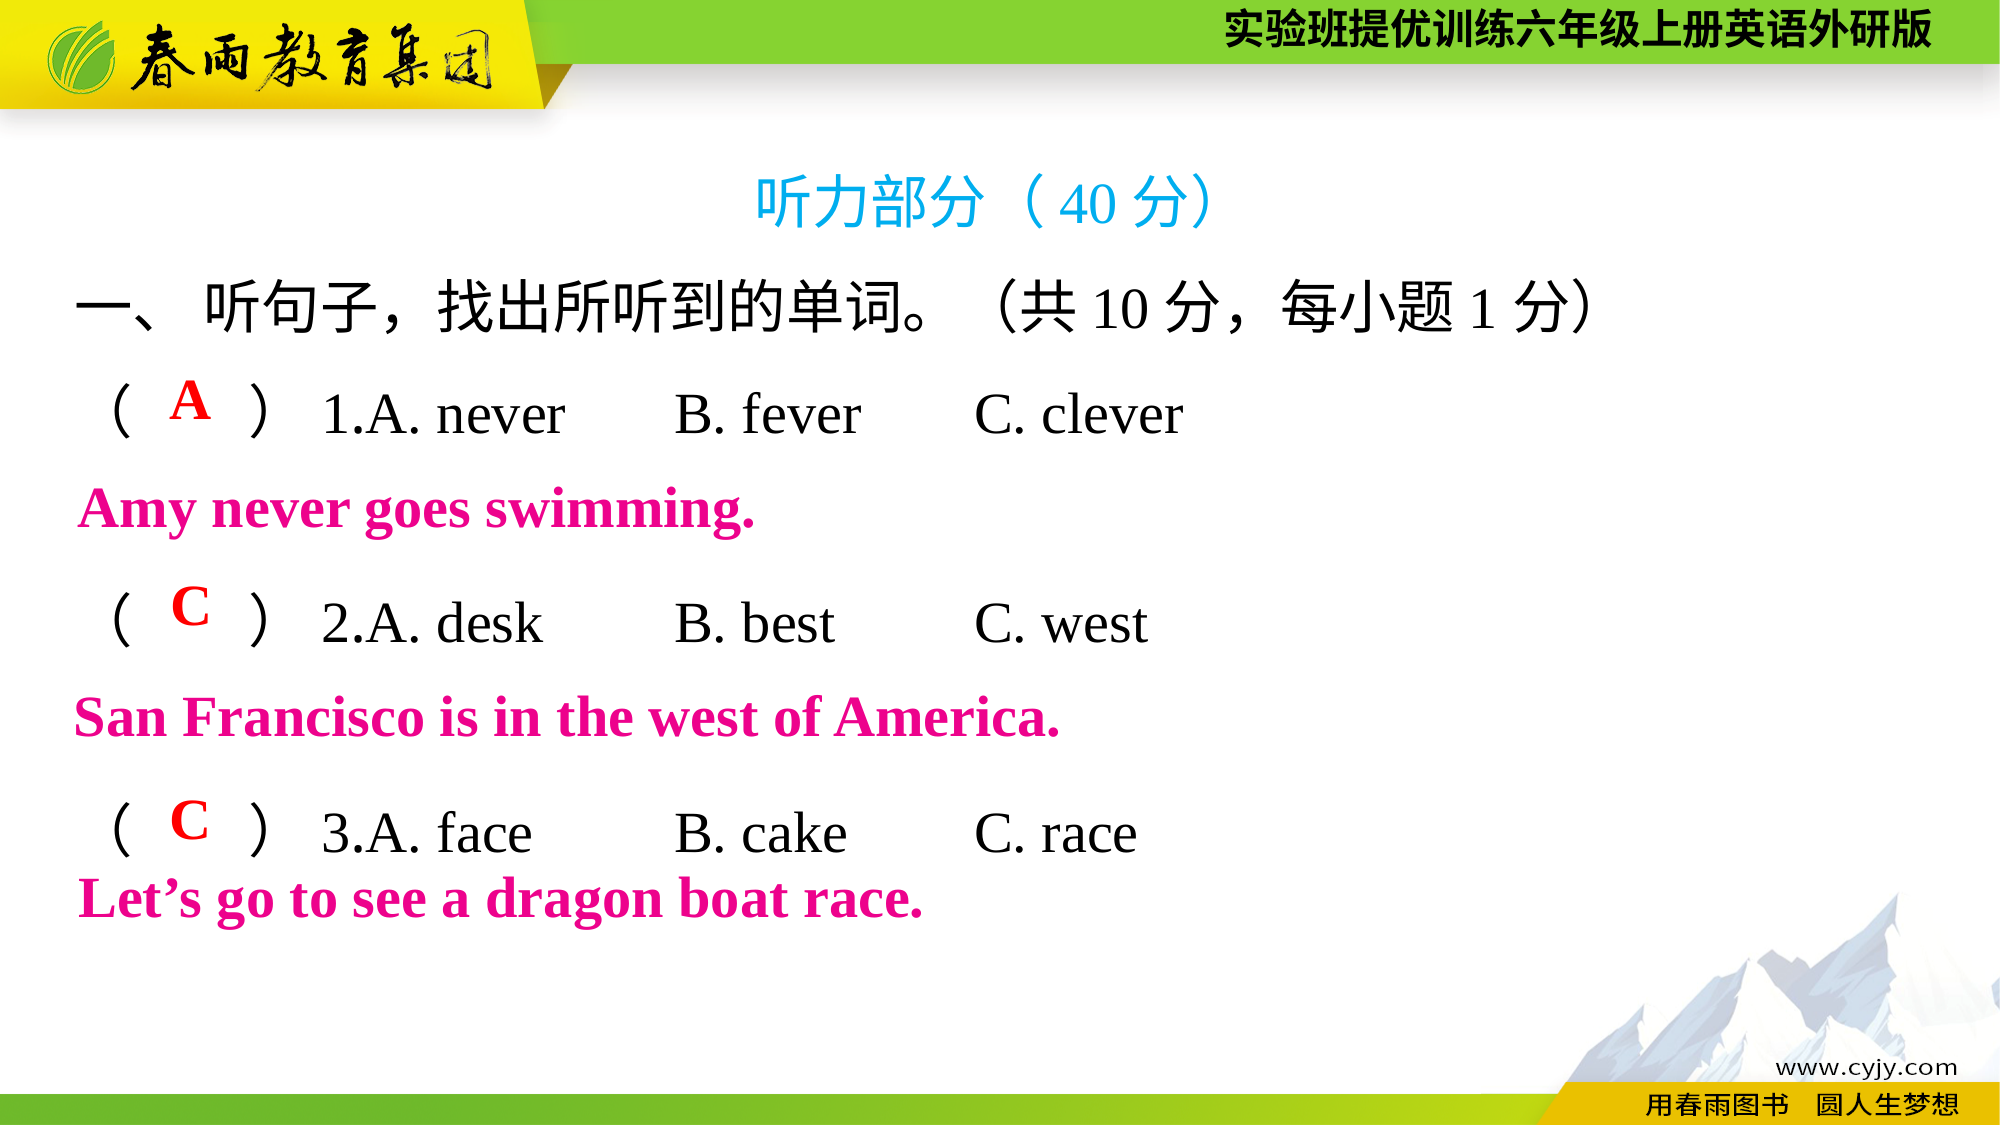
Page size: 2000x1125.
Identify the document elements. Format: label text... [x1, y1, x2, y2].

text_box C [155, 559, 228, 645]
text_box San Francisco is in the west of America. [59, 670, 1162, 756]
list 听力部分（40分） 一、 听句子，找出所听到的单词。（共10分，每小题1分） （ ）1.A. never B. fever C. clever （ ）2.A. desk B. best C. west （ ）3.A. face B. cake C. race [59, 122, 1944, 880]
text_box Let’s go to see a dragon boat race. [63, 852, 940, 937]
text_box Amy never goes swimming. [63, 426, 772, 547]
picture [0, 0, 2000, 1125]
text_box A [154, 353, 227, 439]
text_box C [154, 773, 227, 859]
